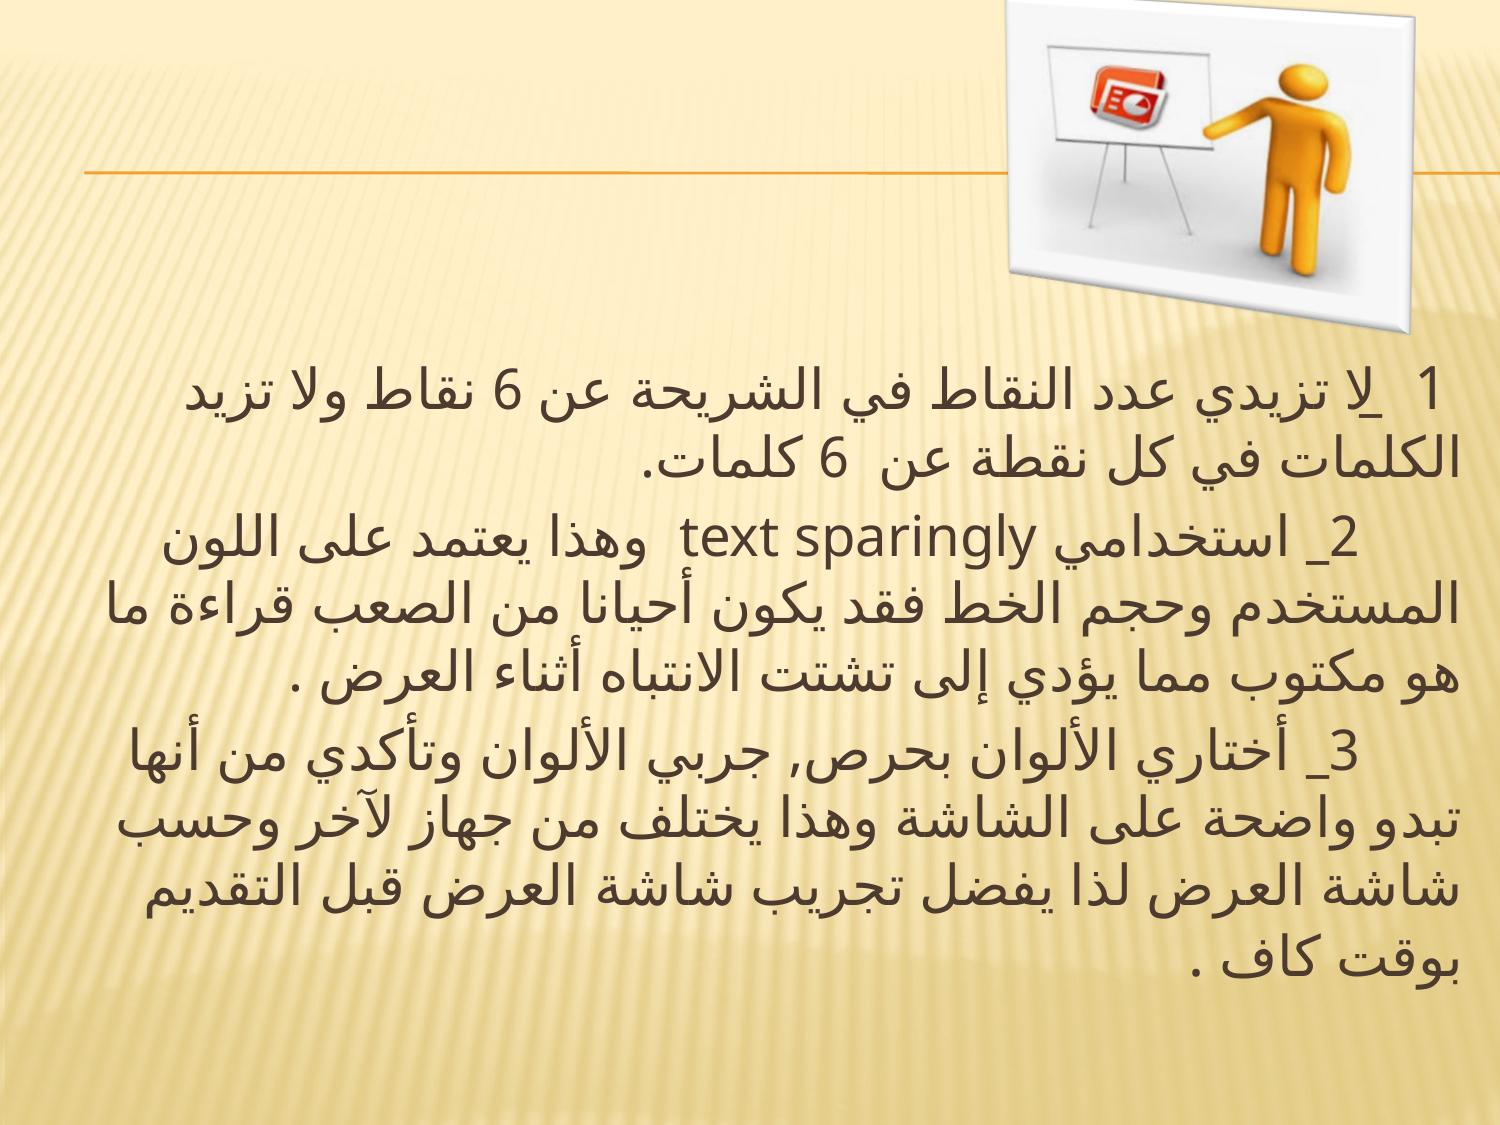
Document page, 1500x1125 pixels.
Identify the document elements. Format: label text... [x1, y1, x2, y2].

list 1_ لا تزيدي عدد النقاط في الشريحة عن 6 نقاط ولا تزيد الكلمات في كل نقطة عن 6 كلمات. 2_ استخدامي text sparingly وهذا يعتمد على اللون المستخدم وحجم الخط فقد يكون أحيانا من الصعب قراءة ما هو مكتوب مما يؤدي إلى تشتت الانتباه أثناء العرض . 3_ أختاري الألوان بحرص, جربي الألوان وتأكدي من أنها تبدو واضحة على الشاشة وهذا يختلف من جهاز لآخر وحسب شاشة العرض لذا يفضل تجريب شاشة العرض قبل التقديم بوقت كاف . [53, 341, 1479, 1004]
picture [997, 0, 1420, 343]
